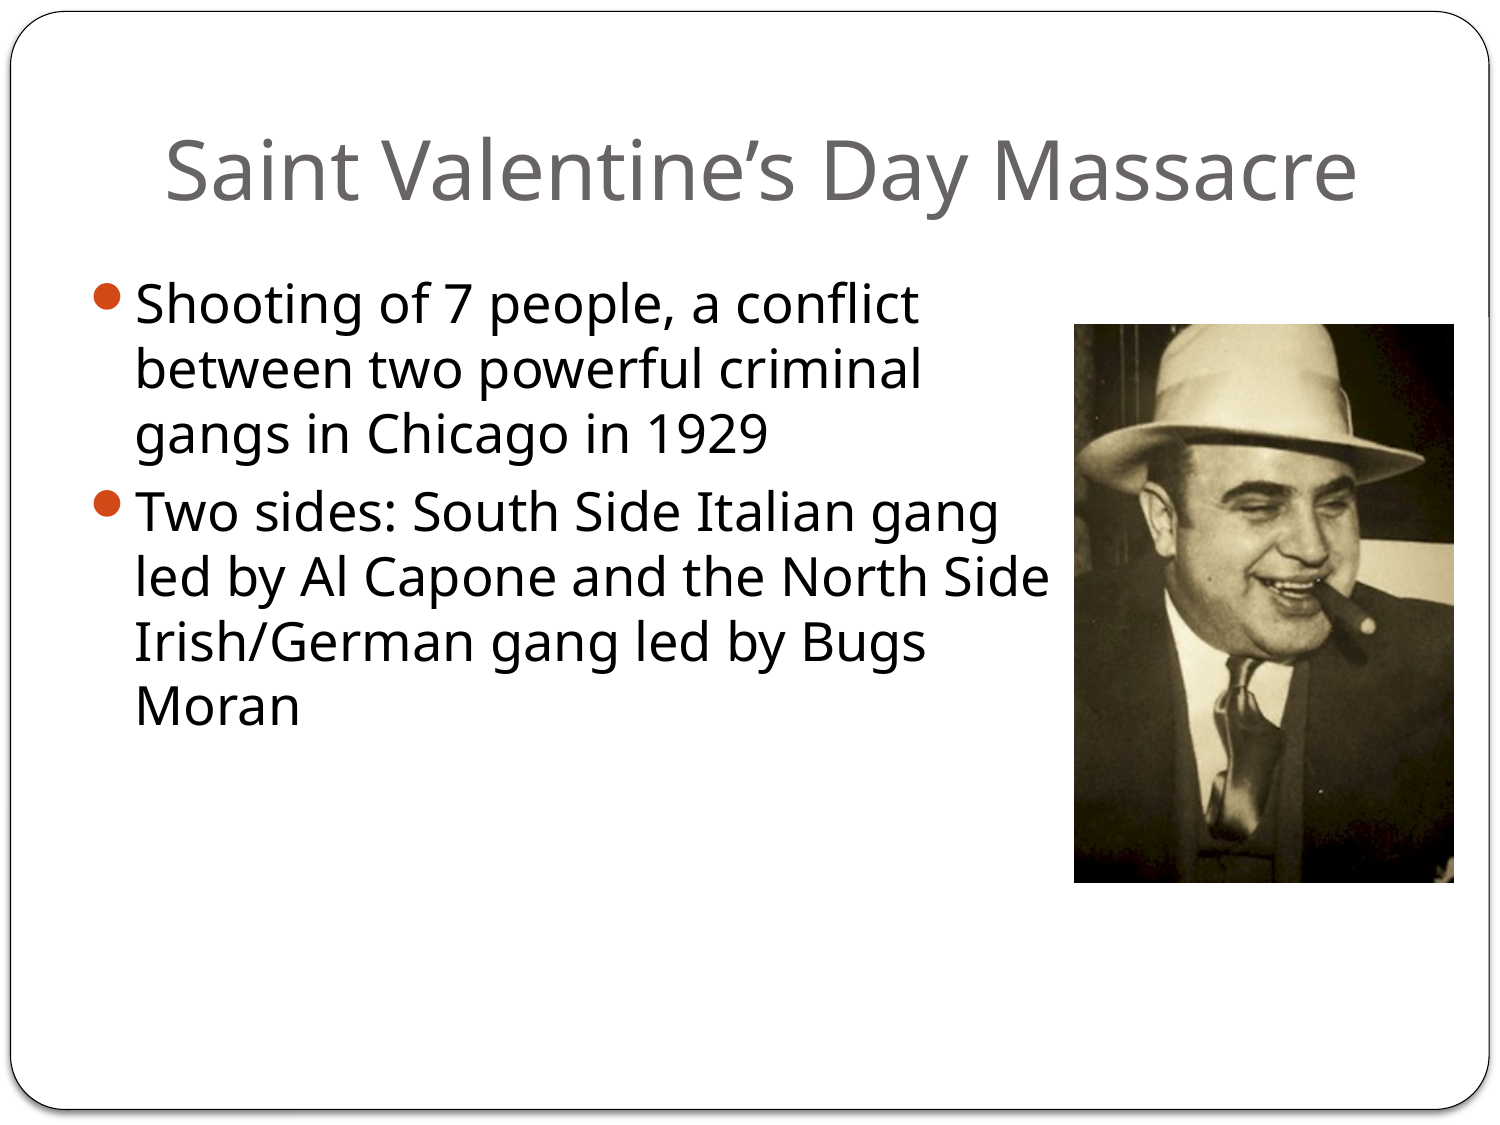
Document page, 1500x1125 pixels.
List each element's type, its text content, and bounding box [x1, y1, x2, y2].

title Saint Valentine’s Day Massacre [150, 45, 1425, 233]
list Shooting of 7 people, a conflict between two powerful criminal gangs in Chicago in 1929 Two sides: South Side Italian gang led by Al Capone and the North Side Irish/German gang led by Bugs Moran [75, 262, 1088, 1063]
picture [1074, 324, 1454, 883]
